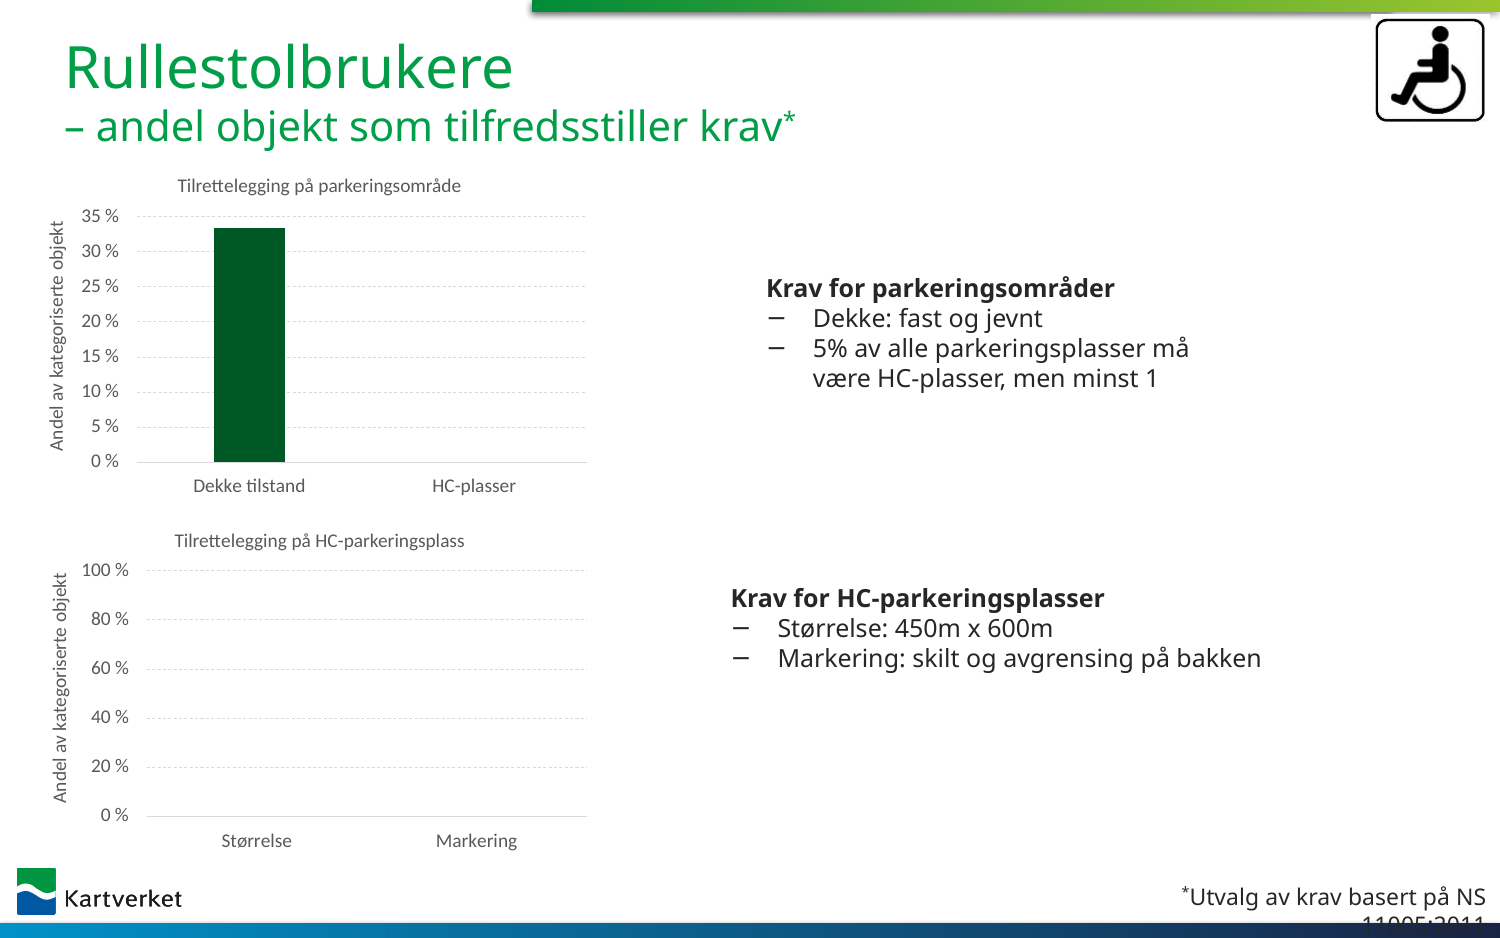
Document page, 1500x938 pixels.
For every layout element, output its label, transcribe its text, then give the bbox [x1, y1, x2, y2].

text_box *Utvalg av krav basert på NS 11005:2011 [1068, 873, 1500, 938]
text_box Rullestolbrukere – andel objekt som tilfredsstiller krav* [49, 23, 1431, 158]
text_box Krav for parkeringsområder Dekke: fast og jevnt 5% av alle parkeringsplasser må være HC-plasser, men minst 1 [751, 264, 1232, 400]
picture [41, 520, 598, 859]
text_box Krav for HC-parkeringsplasser Størrelse: 450m x 600m Markering: skilt og avgrensing på bakken [715, 574, 1278, 680]
picture [41, 166, 598, 505]
picture [1371, 13, 1491, 127]
